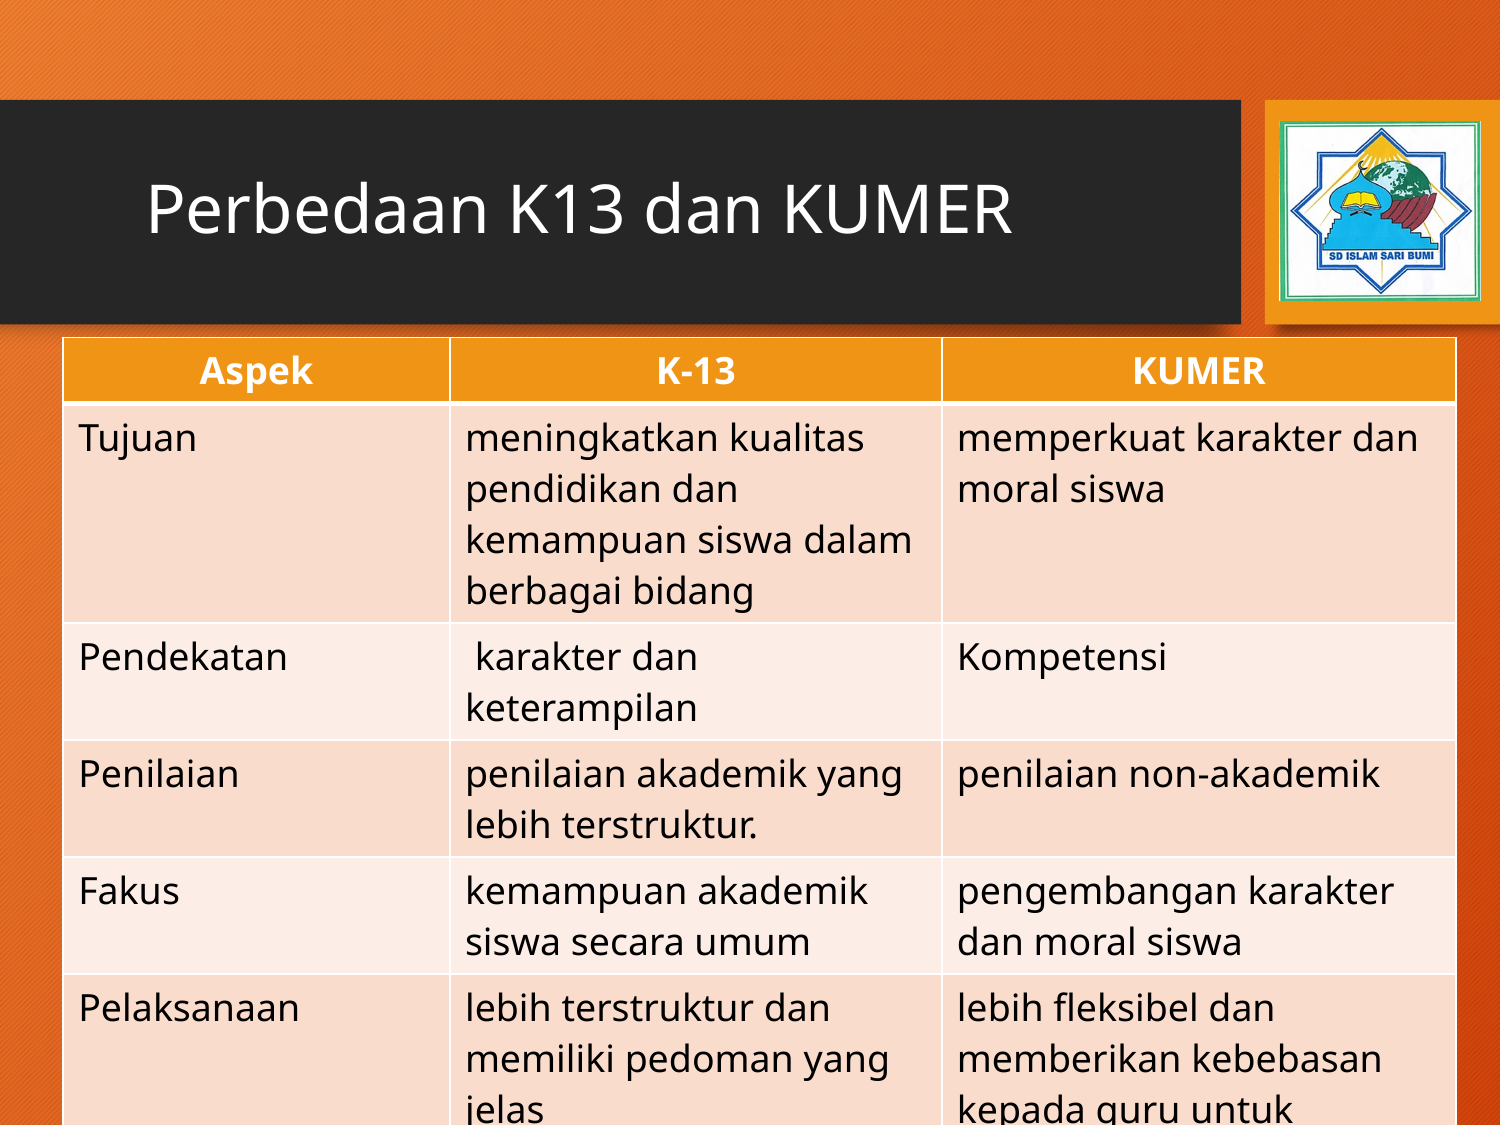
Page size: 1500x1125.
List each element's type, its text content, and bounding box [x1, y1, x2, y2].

table_cell memperkuat karakter dan moral siswa [943, 406, 1455, 622]
table_cell lebih terstruktur dan memiliki pedoman yang jelas [451, 975, 941, 1125]
table_cell penilaian non-akademik [943, 741, 1455, 856]
picture [0, 322, 1251, 376]
table_header Aspek [64, 338, 449, 401]
table_cell pengembangan karakter dan moral siswa [943, 858, 1455, 973]
table_cell kemampuan akademik siswa secara umum [451, 858, 941, 973]
table_cell Kompetensi [943, 624, 1455, 739]
picture [1278, 121, 1481, 302]
table_cell Fakus [64, 858, 449, 973]
table_cell Penilaian [64, 741, 449, 856]
table_cell meningkatkan kualitas pendidikan dan kemampuan siswa dalam berbagai bidang [451, 406, 941, 622]
table_header KUMER [943, 338, 1455, 401]
title Perbedaan K13 dan KUMER [87, 159, 1073, 264]
table_cell Pelaksanaan [64, 975, 449, 1125]
picture [1265, 325, 1500, 348]
table_cell lebih fleksibel dan memberikan kebebasan kepada guru untuk mengembangkan pembelajaran [943, 975, 1455, 1125]
table_cell Tujuan [64, 406, 449, 622]
table_cell Pendekatan [64, 624, 449, 739]
table_cell karakter dan keterampilan [451, 624, 941, 739]
table_cell penilaian akademik yang lebih terstruktur. [451, 741, 941, 856]
table_header K-13 [451, 338, 941, 401]
